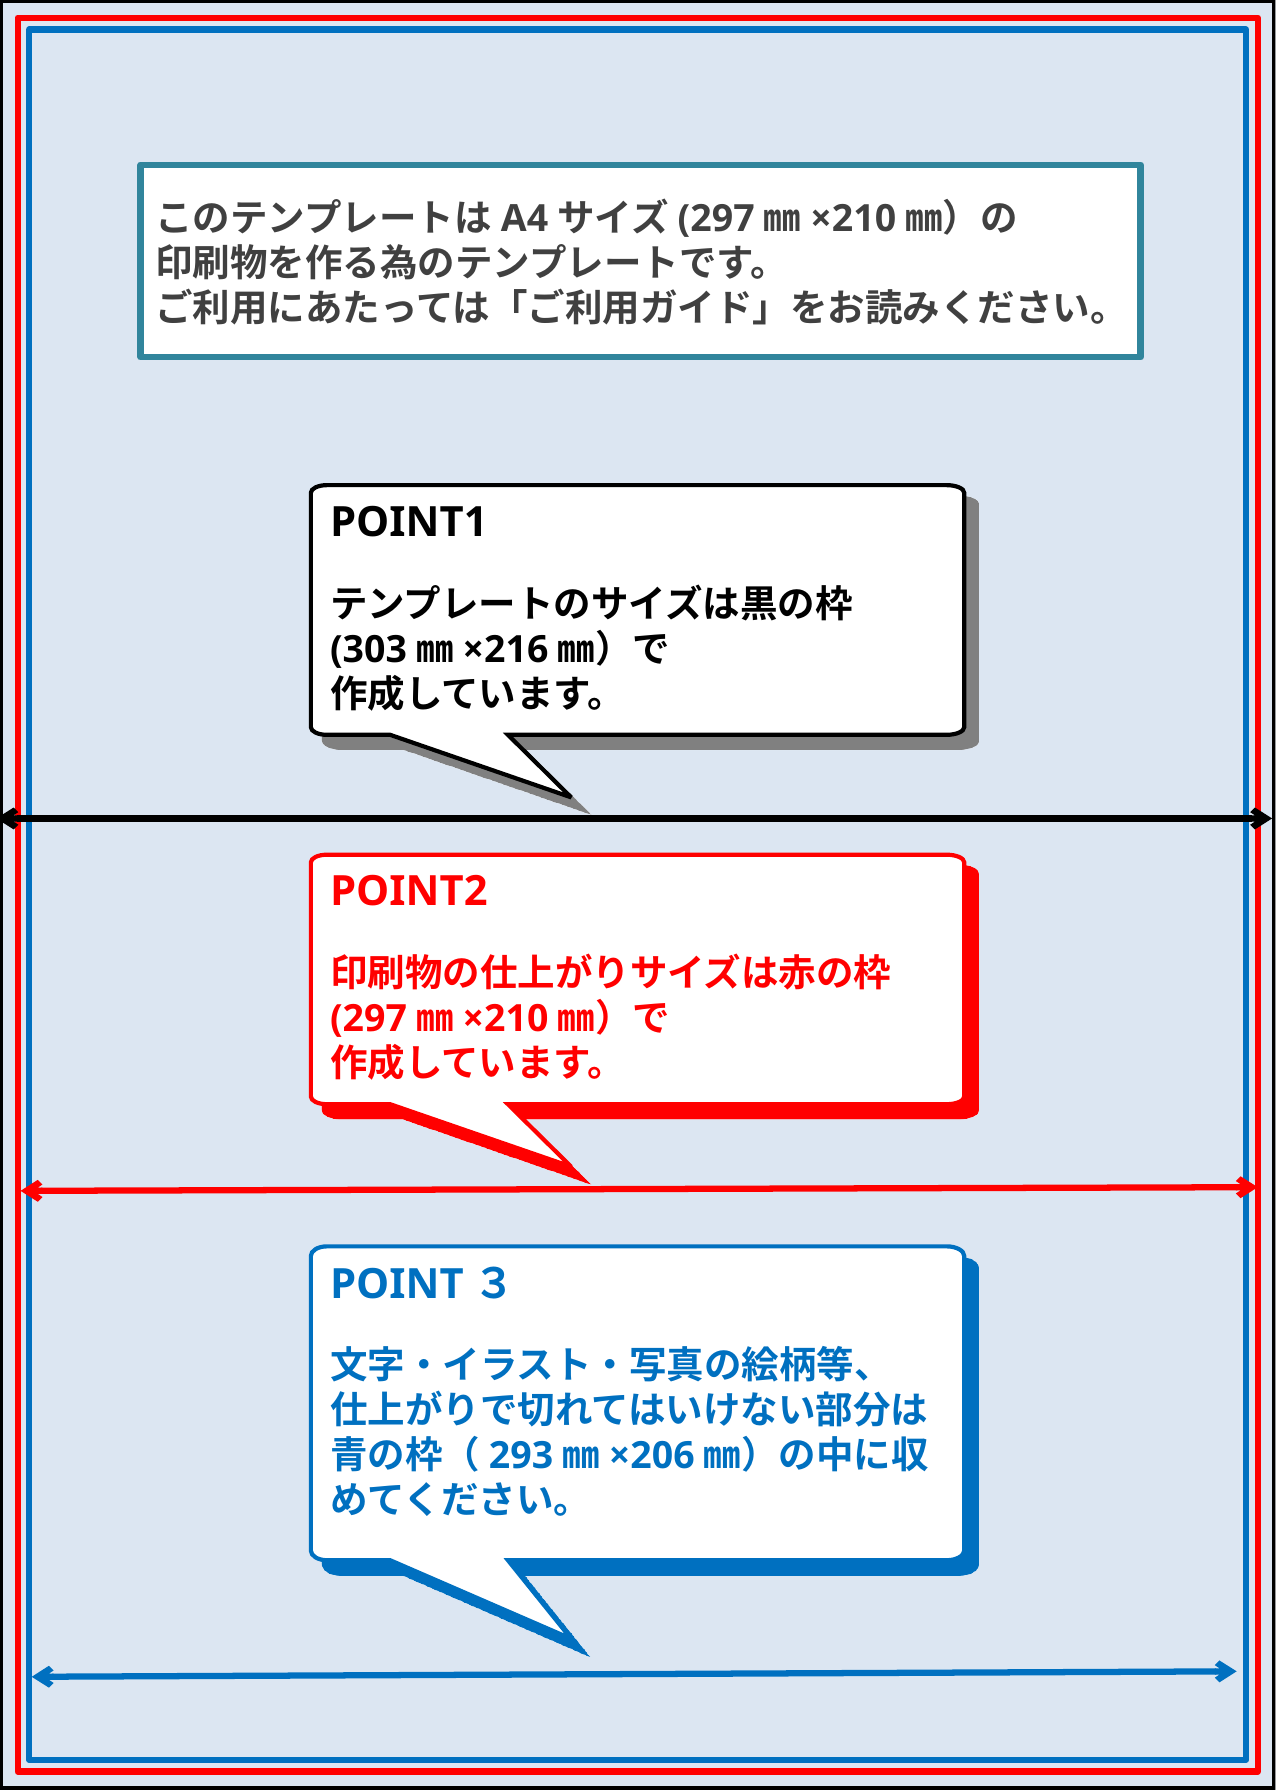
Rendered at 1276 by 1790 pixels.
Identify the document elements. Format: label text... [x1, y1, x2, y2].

text_box [16, 827, 27, 1190]
text_box [27, 1200, 1248, 1762]
text_box POINT1 テンプレートのサイズは黒の枠 (303㎜×216㎜）で 作成しています。 [310, 485, 965, 798]
text_box [1248, 827, 1260, 1188]
text_box POINT2 印刷物の仕上がりサイズは赤の枠(297㎜×210㎜）で 作成しています。 [310, 854, 965, 1167]
text_box [16, 16, 1260, 815]
text_box [0, 0, 1276, 1790]
text_box POINT３ 文字・イラスト・写真の絵柄等、 仕上がりで切れてはいけない部分は 青の枠（293㎜×206㎜）の中に収めてください。 [310, 1246, 965, 1639]
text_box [20, 1186, 1259, 1192]
text_box [16, 1195, 1260, 1774]
text_box [27, 27, 1248, 815]
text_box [31, 1671, 1237, 1678]
text_box このテンプレートはA4サイズ(297㎜×210㎜）の 印刷物を作る為のテンプレートです。 ご利用にあたっては「ご利用ガイド」をお読みください。 [139, 163, 1143, 359]
text_box [27, 827, 1248, 1185]
